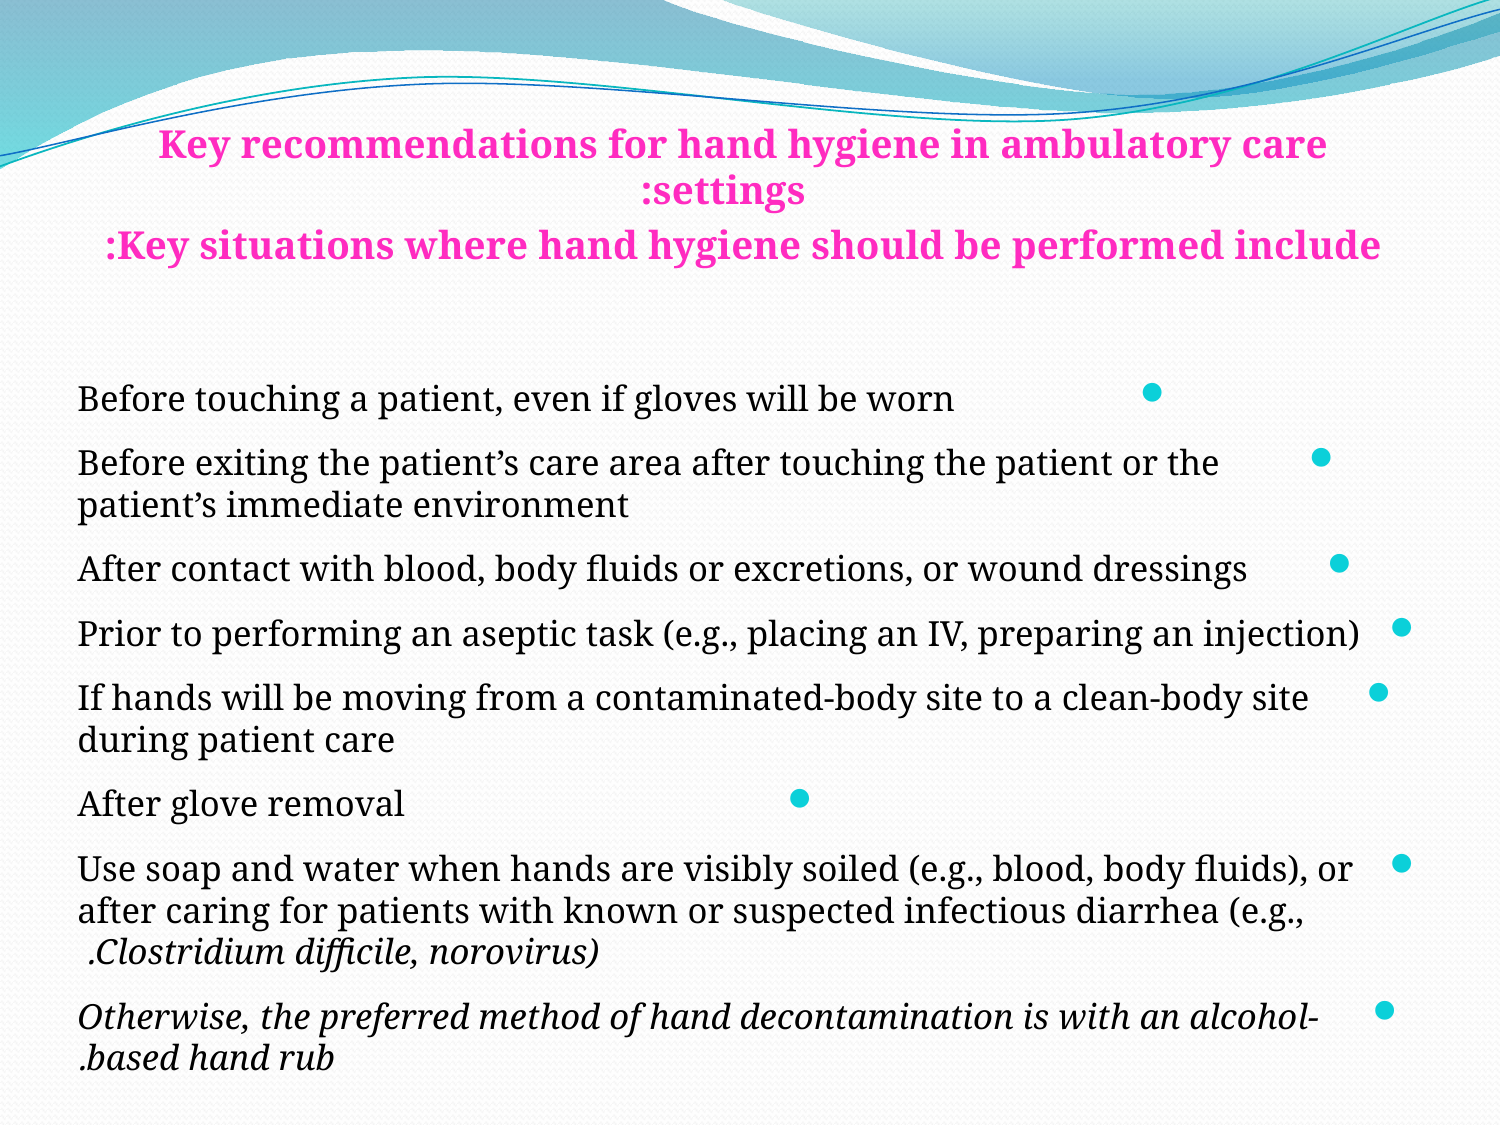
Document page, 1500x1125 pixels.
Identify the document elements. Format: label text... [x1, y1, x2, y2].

list Key recommendations for hand hygiene in ambulatory care settings: Key situations where hand hygiene should be performed include: Before touching a patient, even if gloves will be worn Before exiting the patient’s care area after touching the patient or the patient’s immediate environment After contact with blood, body fluids or excretions, or wound dressings Prior to performing an aseptic task (e.g., placing an IV, preparing an injection) If hands will be moving from a contaminated-body site to a clean-body site during patient care After glove removal Use soap and water when hands are visibly soiled (e.g., blood, body fluids), or after caring for patients with known or suspected infectious diarrhea (e.g., Clostridium difficile, norovirus). Otherwise, the preferred method of hand decontamination is with an alcohol-based hand rub. [62, 112, 1425, 1125]
